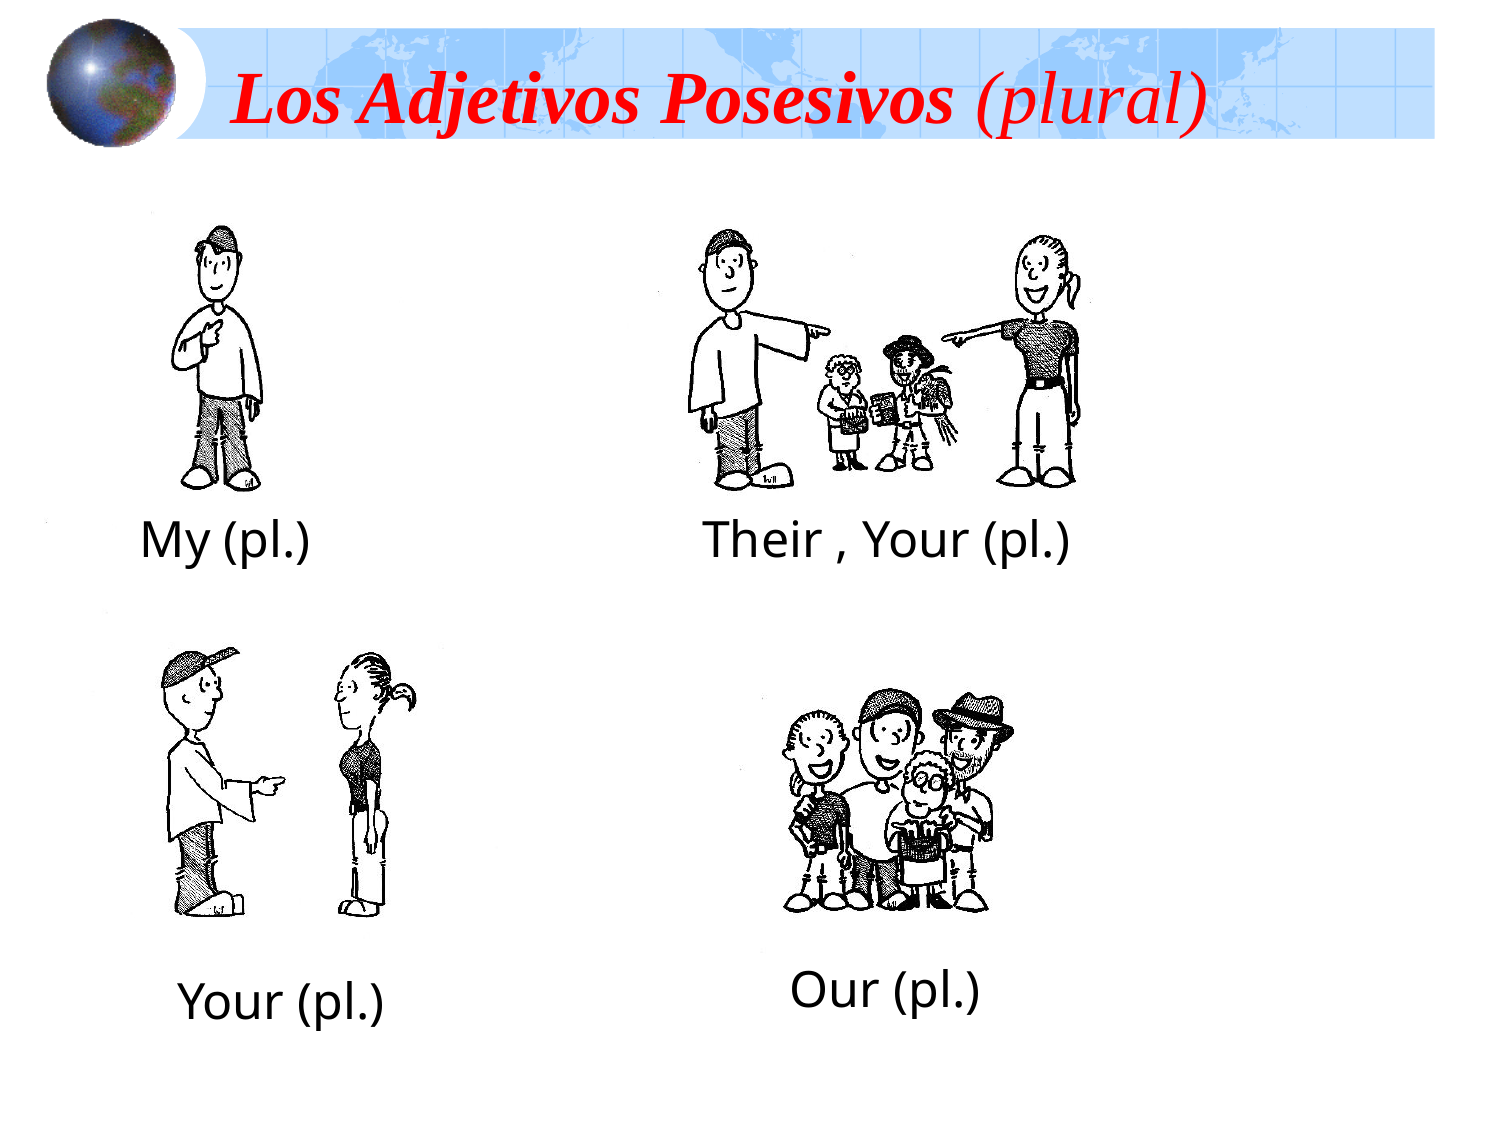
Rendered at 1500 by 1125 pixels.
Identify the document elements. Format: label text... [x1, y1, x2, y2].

picture [24, 14, 413, 538]
title Los Adjetivos Posesivos (plural) [215, 0, 1425, 188]
picture [0, 574, 538, 967]
picture [624, 162, 1138, 536]
text_box Their , Your (pl.) [687, 544, 1100, 575]
text_box My (pl.) [124, 547, 363, 573]
text_box Our (pl.) [774, 998, 1050, 1025]
picture [612, 580, 1176, 991]
text_box Your (pl.) [99, 975, 463, 1038]
